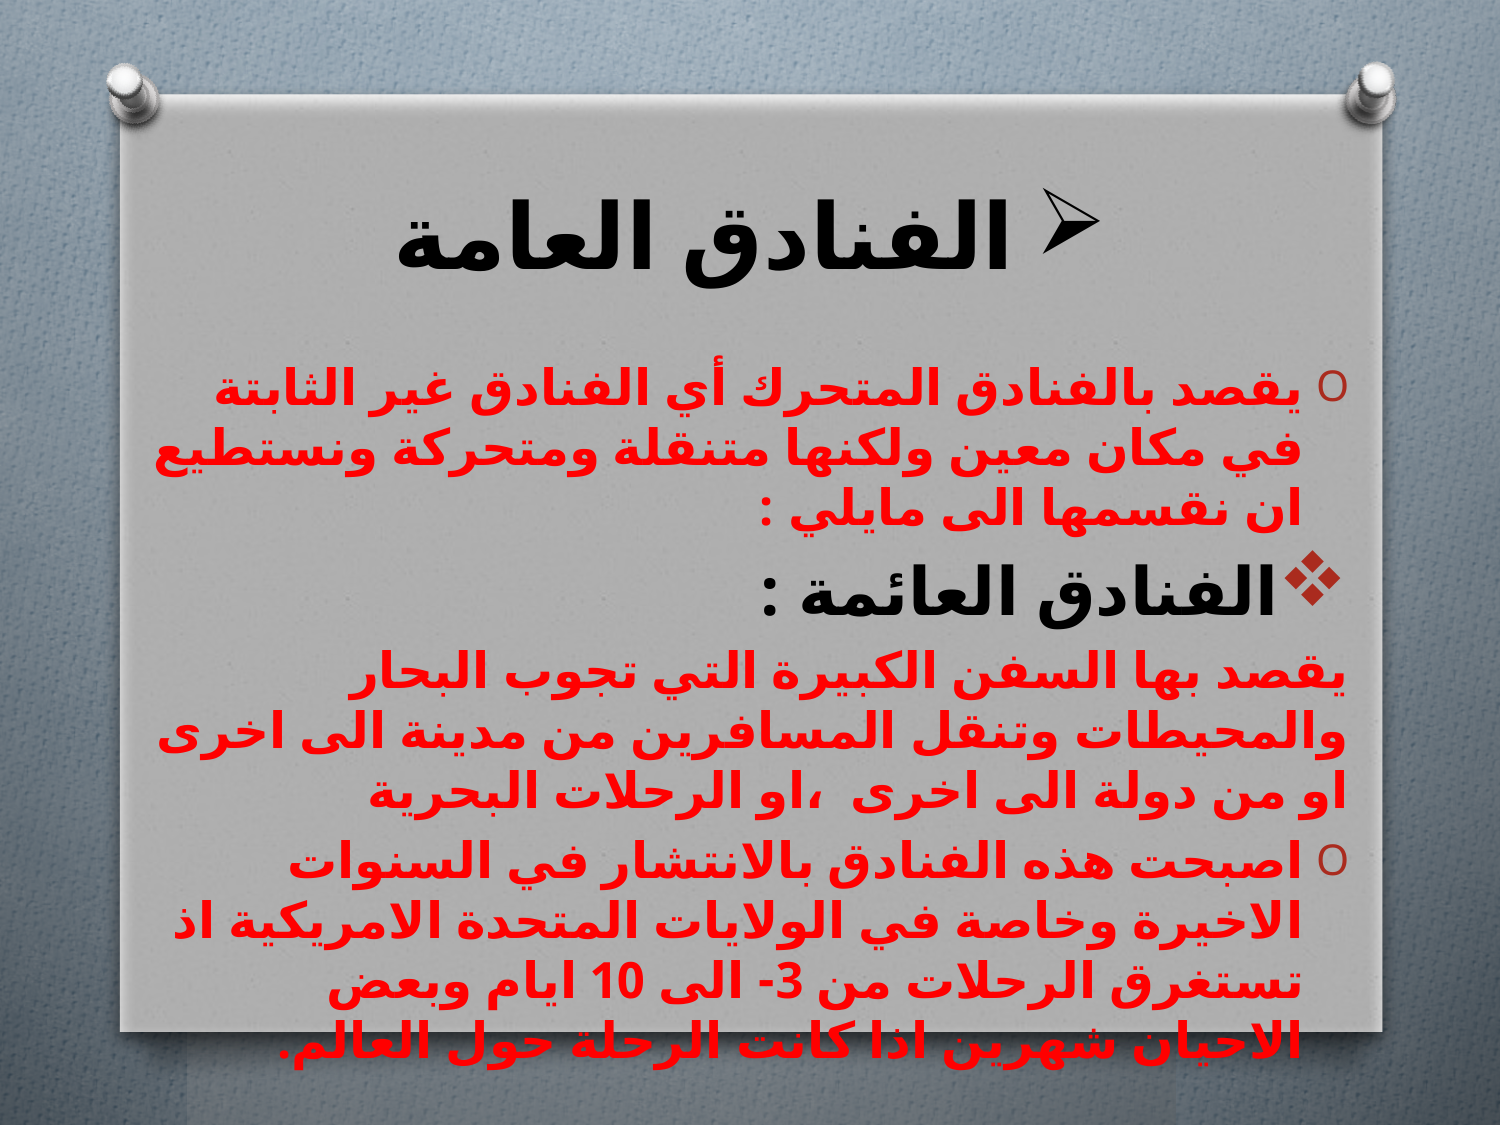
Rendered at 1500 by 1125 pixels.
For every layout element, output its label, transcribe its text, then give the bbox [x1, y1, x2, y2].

list يقصد بالفنادق المتحرك أي الفنادق غير الثابتة في مكان معين ولكنها متنقلة ومتحركة ونستطيع ان نقسمها الى مايلي : الفنادق العائمة : يقصد بها السفن الكبيرة التي تجوب البحار والمحيطات وتنقل المسافرين من مدينة الى اخرى او من دولة الى اخرى ،او الرحلات البحرية اصبحت هذه الفنادق بالانتشار في السنوات الاخيرة وخاصة في الولايات المتحدة الامريكية اذ تستغرق الرحلات من 3- الى 10 ايام وبعض الاحيان شهرين اذا كانت الرحلة حول العالم. [135, 347, 1365, 939]
picture [1317, 35, 1439, 156]
title الفنادق العامة [179, 134, 1323, 332]
picture [75, 29, 198, 153]
